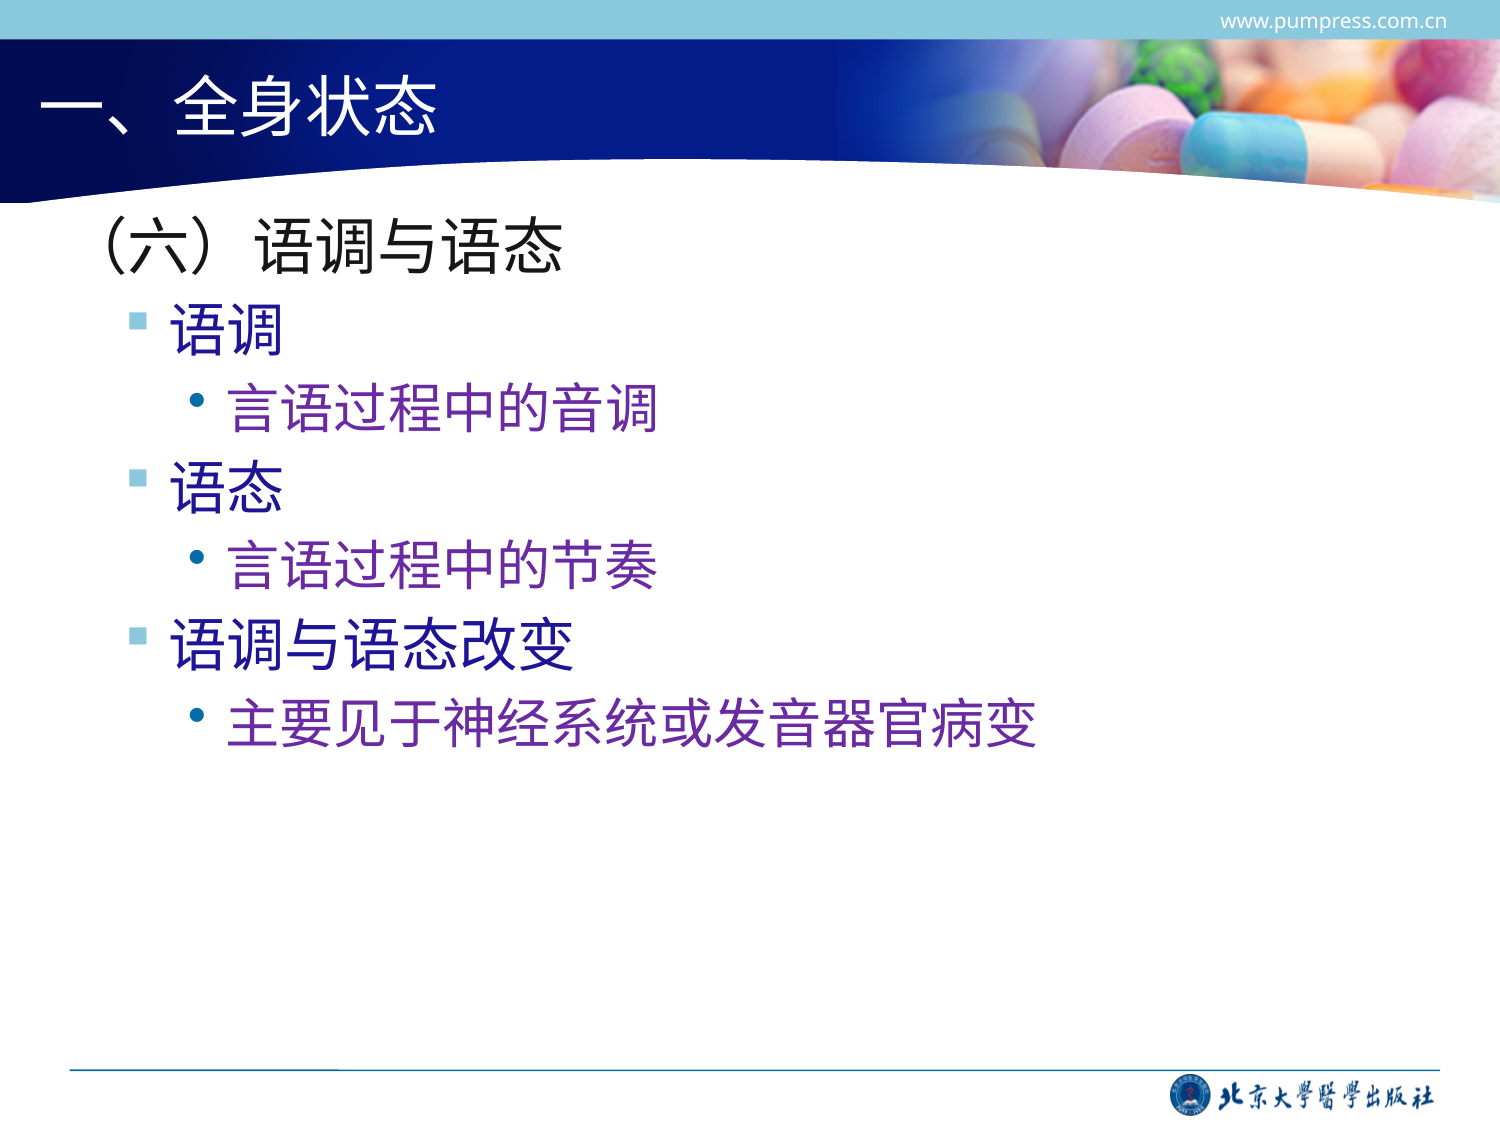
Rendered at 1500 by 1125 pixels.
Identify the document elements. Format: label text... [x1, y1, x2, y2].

list （六）语调与语态 语调 言语过程中的音调 语态 言语过程中的节奏 语调与语态改变 主要见于神经系统或发音器官病变 [49, 198, 1463, 1026]
title 一、全身状态 [23, 58, 1349, 152]
slide_number www.pumpress.com.cn [1024, 0, 1463, 38]
picture [0, 40, 1500, 203]
picture [1170, 1074, 1436, 1118]
